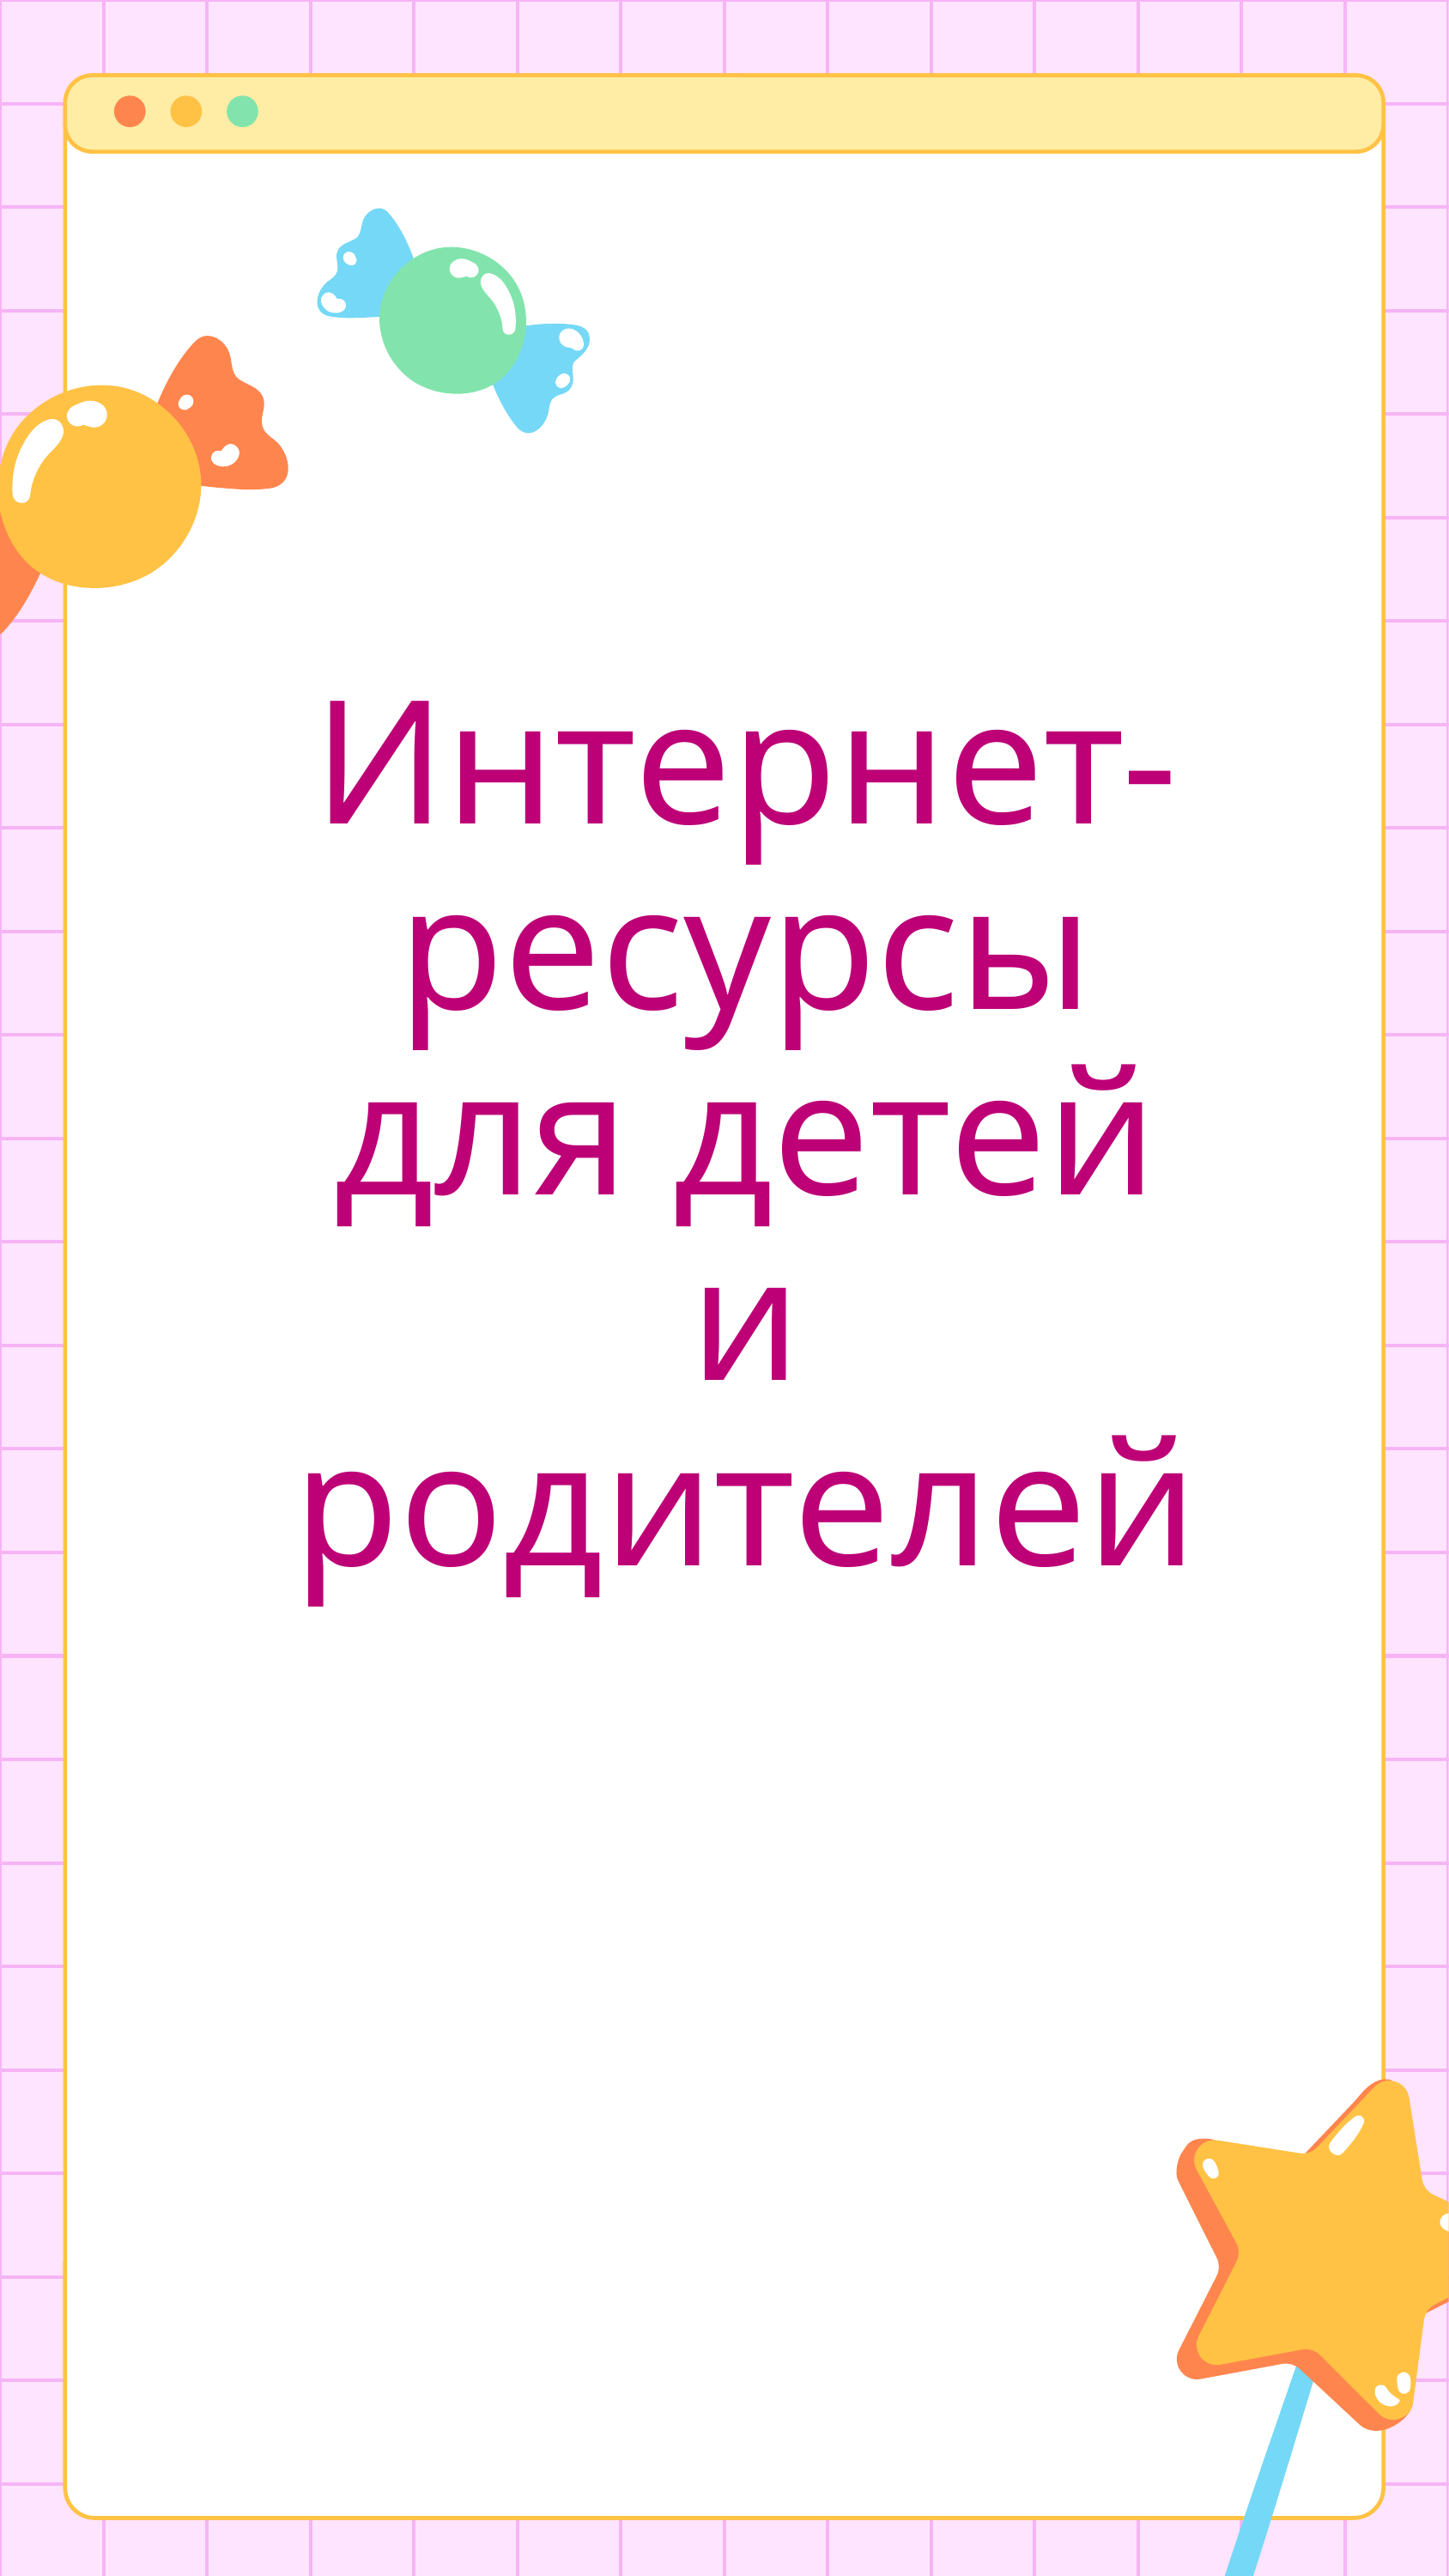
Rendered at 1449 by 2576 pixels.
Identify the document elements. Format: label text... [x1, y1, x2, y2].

title Интернет-ресурсы для детей и родителей [241, 501, 1251, 1628]
